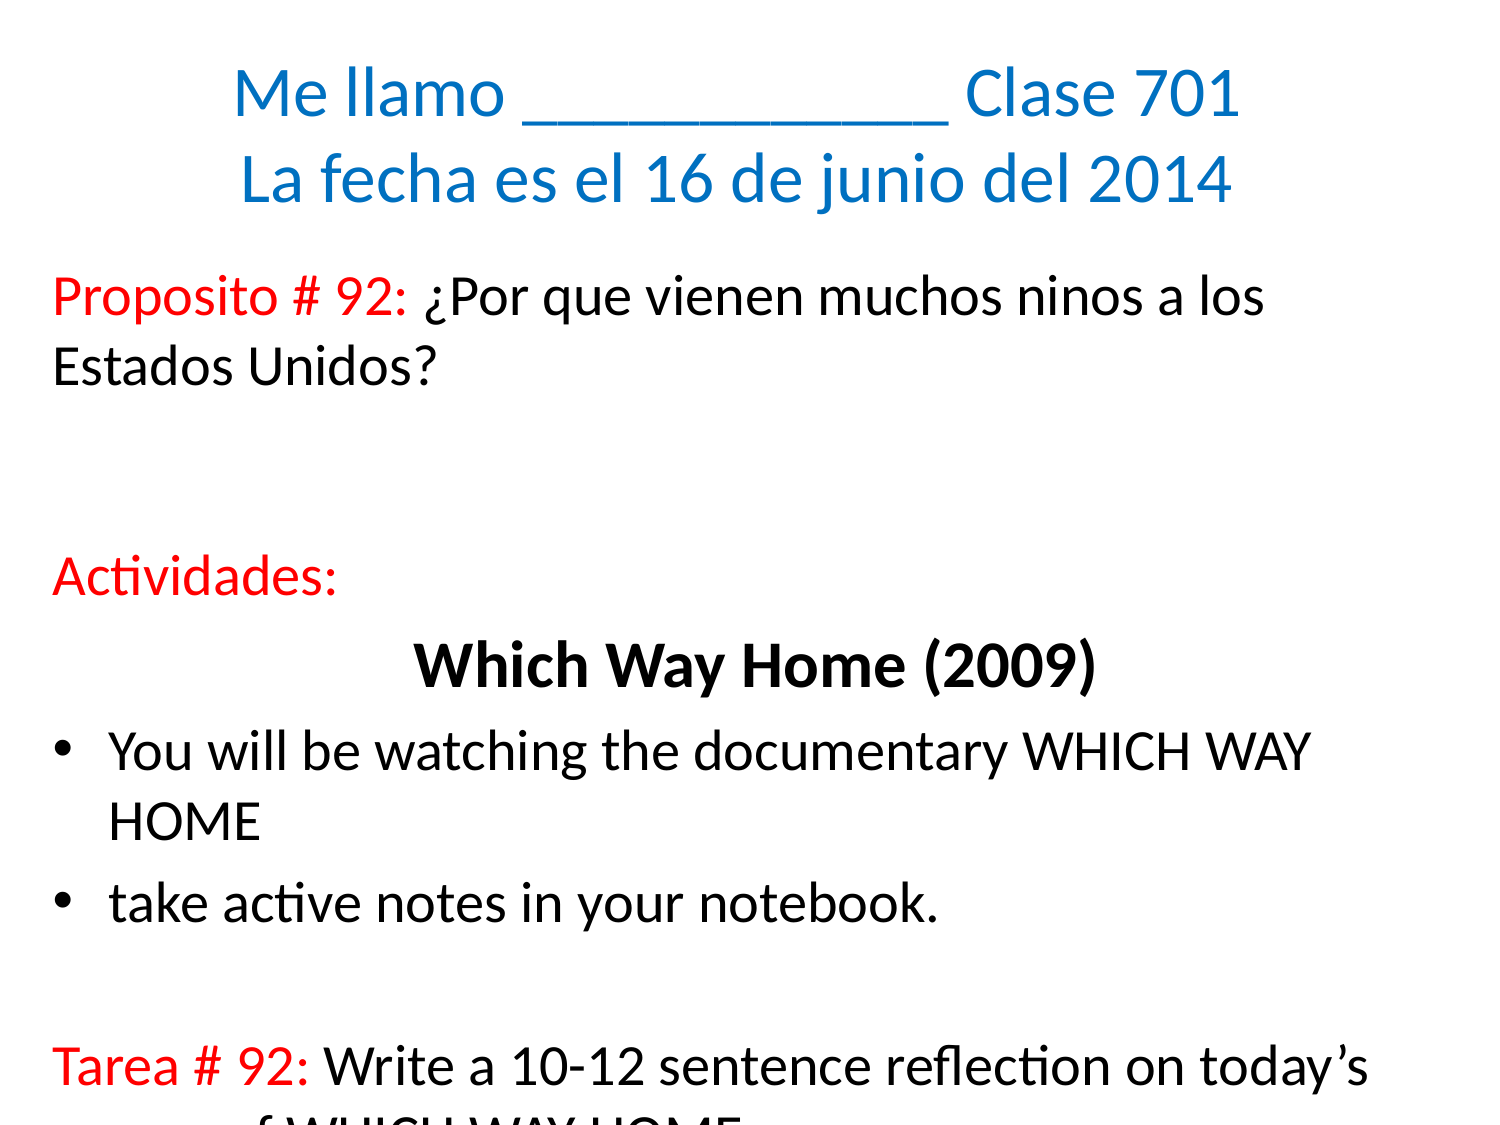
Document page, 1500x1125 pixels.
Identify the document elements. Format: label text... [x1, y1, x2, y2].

title Me llamo ____________ Clase 701 La fecha es el 16 de junio del 2014 [62, 37, 1413, 225]
list Proposito # 92: ¿Por que vienen muchos ninos a los Estados Unidos? Actividades: Which Way Home (2009) You will be watching the documentary WHICH WAY HOME take active notes in your notebook. Tarea # 92: Write a 10-12 sentence reflection on today’s scenes of WHICH WAY HOME [37, 249, 1475, 1013]
